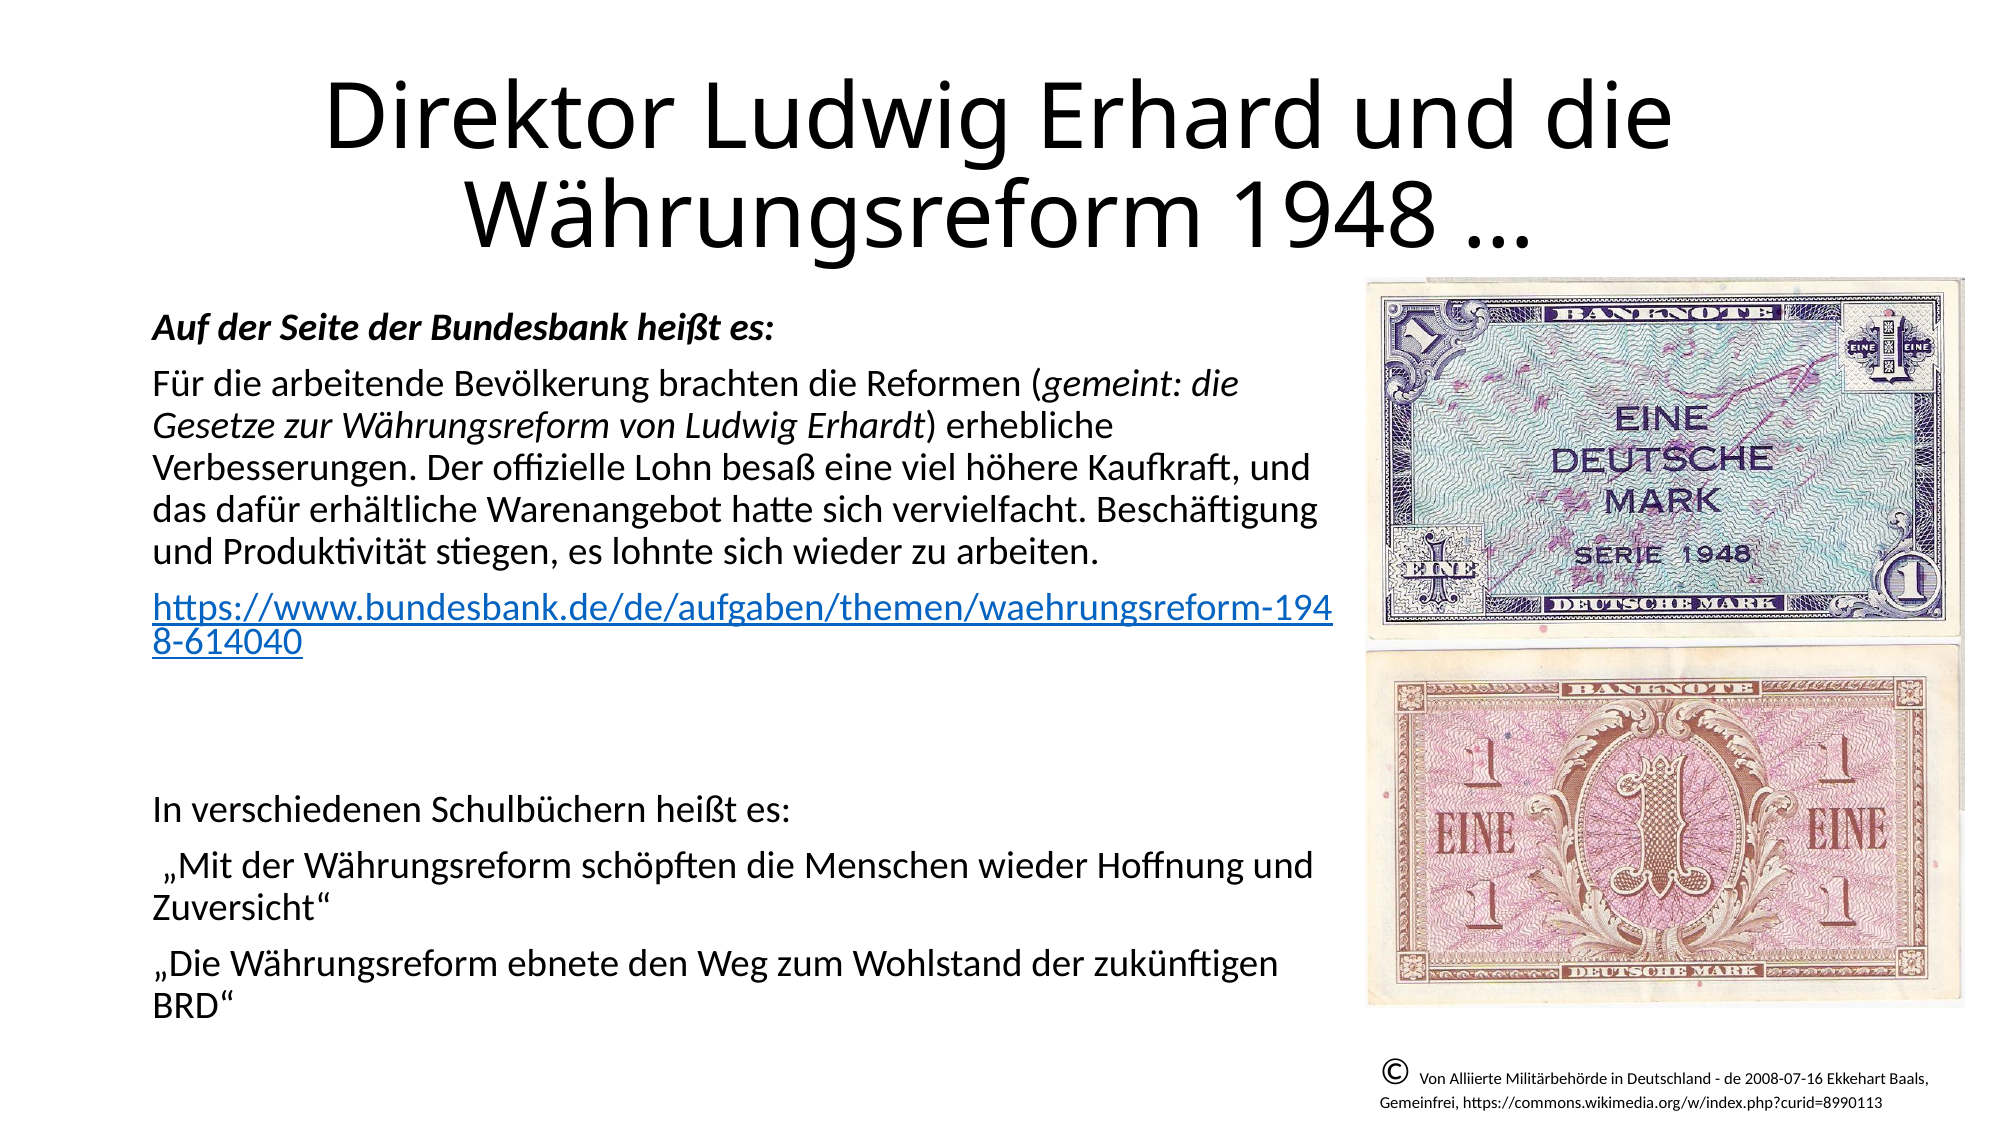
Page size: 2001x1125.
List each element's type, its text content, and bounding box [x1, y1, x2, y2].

text_box © Von Alliierte Militärbehörde in Deutschland - de 2008-07-16 Ekkehart Baals, Gemeinfrei, https://commons.wikimedia.org/w/index.php?curid=8990113 [1365, 1039, 1985, 1119]
title Direktor Ludwig Erhard und die Währungsreform 1948 … [137, 59, 1863, 278]
picture [1364, 277, 1965, 1008]
list Auf der Seite der Bundesbank heißt es: Für die arbeitende Bevölkerung brachten die Reformen (gemeint: die Gesetze zur Währungsreform von Ludwig Erhardt) erhebliche Verbesserungen. Der offizielle Lohn besaß eine viel höhere Kaufkraft, und das dafür erhältliche Warenangebot hatte sich vervielfacht. Beschäftigung und Produktivität stiegen, es lohnte sich wieder zu arbeiten. https://www.bundesbank.de/de/aufgaben/themen/waehrungsreform-1948-614040 In verschiedenen Schulbüchern heißt es: „Mit der Währungsreform schöpften die Menschen wieder Hoffnung und Zuversicht“ „Die Währungsreform ebnete den Weg zum Wohlstand der zukünftigen BRD“ [137, 299, 1365, 1014]
